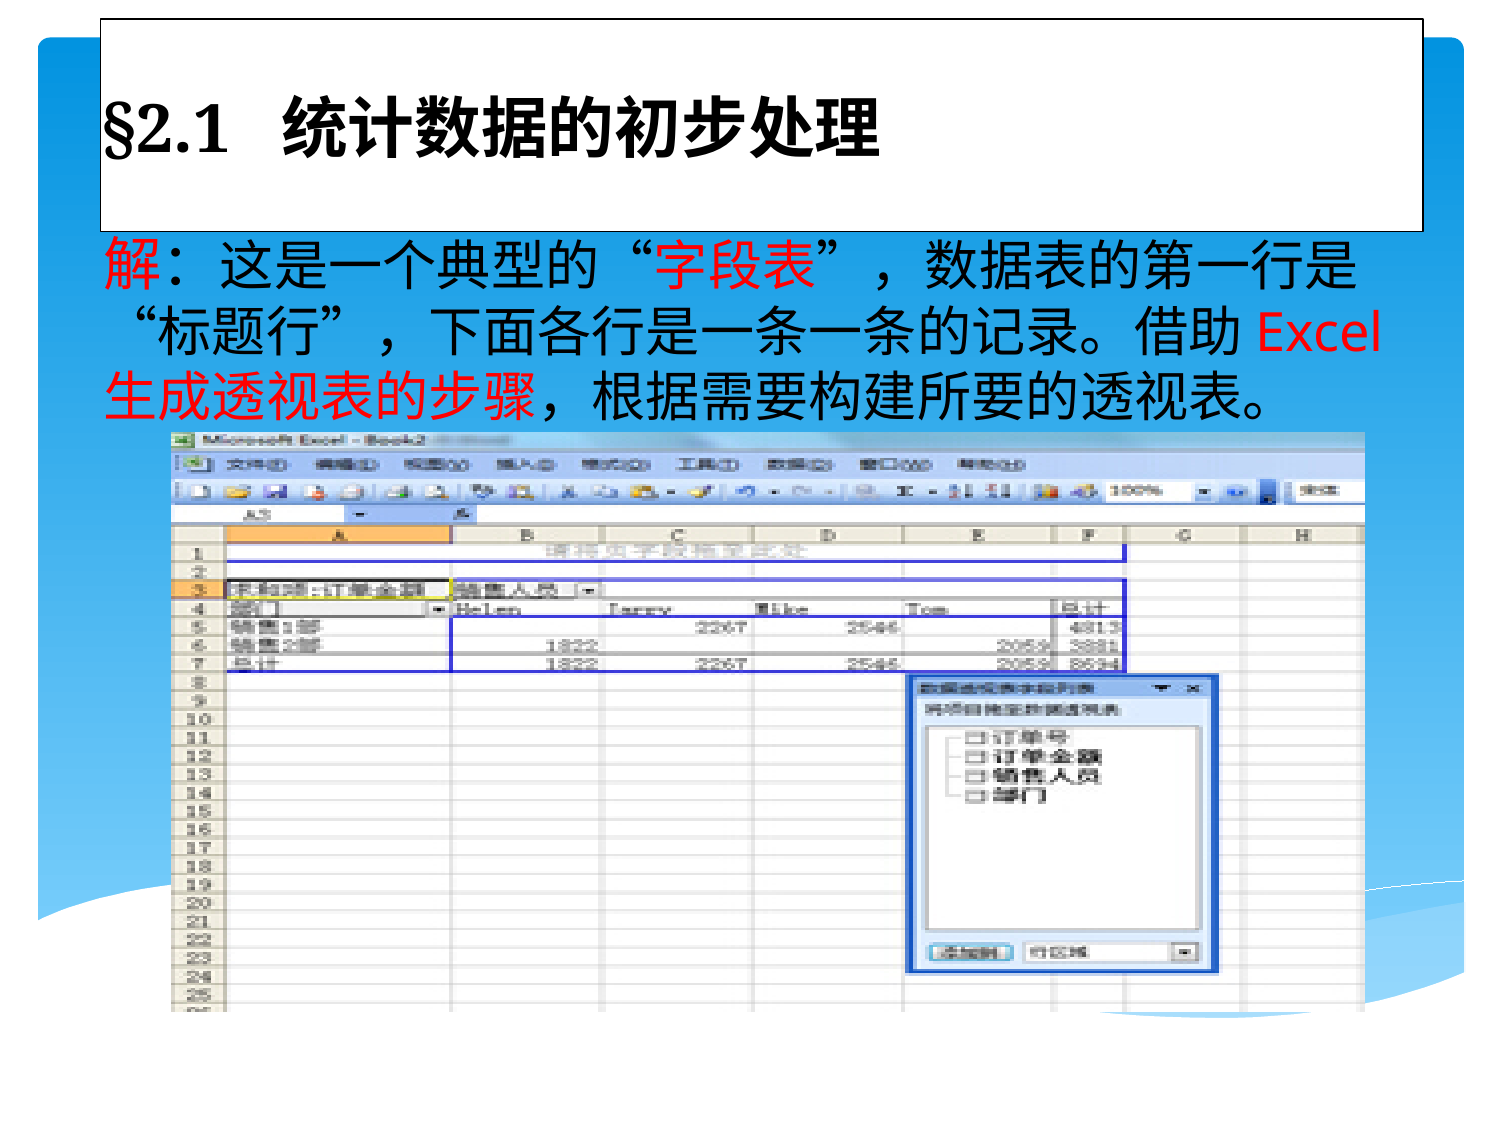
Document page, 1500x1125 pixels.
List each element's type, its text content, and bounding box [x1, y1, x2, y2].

picture [170, 432, 1365, 1012]
title §2.1 统计数据的初步处理 [100, 19, 1424, 232]
subtitle 解：这是一个典型的“字段表”，数据表的第一行是“标题行”，下面各行是一条一条的记录。借助Excel生成透视表的步骤，根据需要构建所要的透视表。 [88, 219, 1412, 504]
